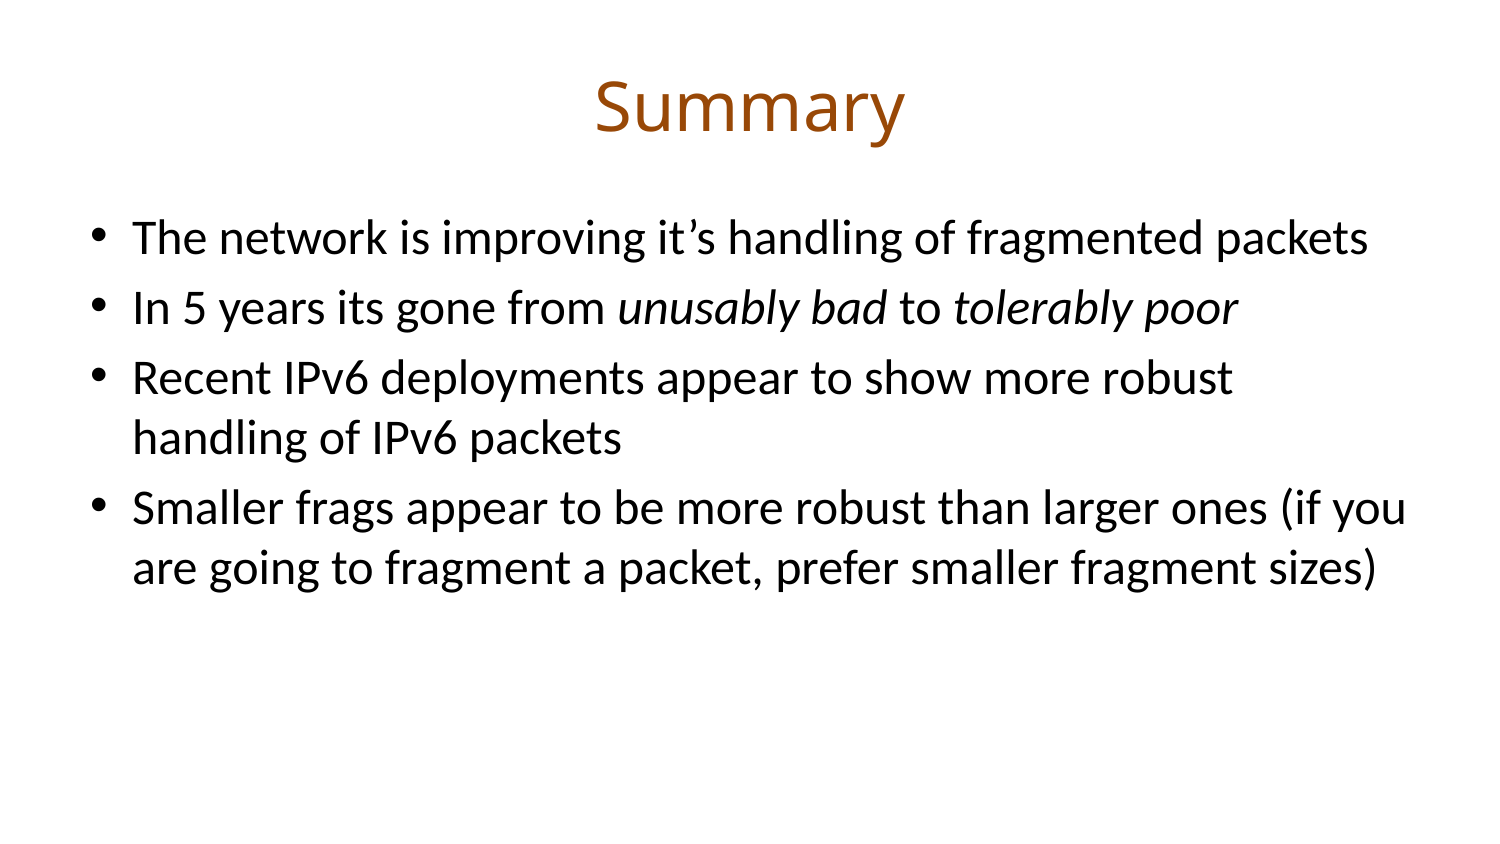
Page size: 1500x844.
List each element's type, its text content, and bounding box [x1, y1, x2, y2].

title Summary [75, 33, 1425, 175]
list The network is improving it’s handling of fragmented packets In 5 years its gone from unusably bad to tolerably poor Recent IPv6 deployments appear to show more robust handling of IPv6 packets Smaller frags appear to be more robust than larger ones (if you are going to fragment a packet, prefer smaller fragment sizes) [75, 196, 1425, 754]
